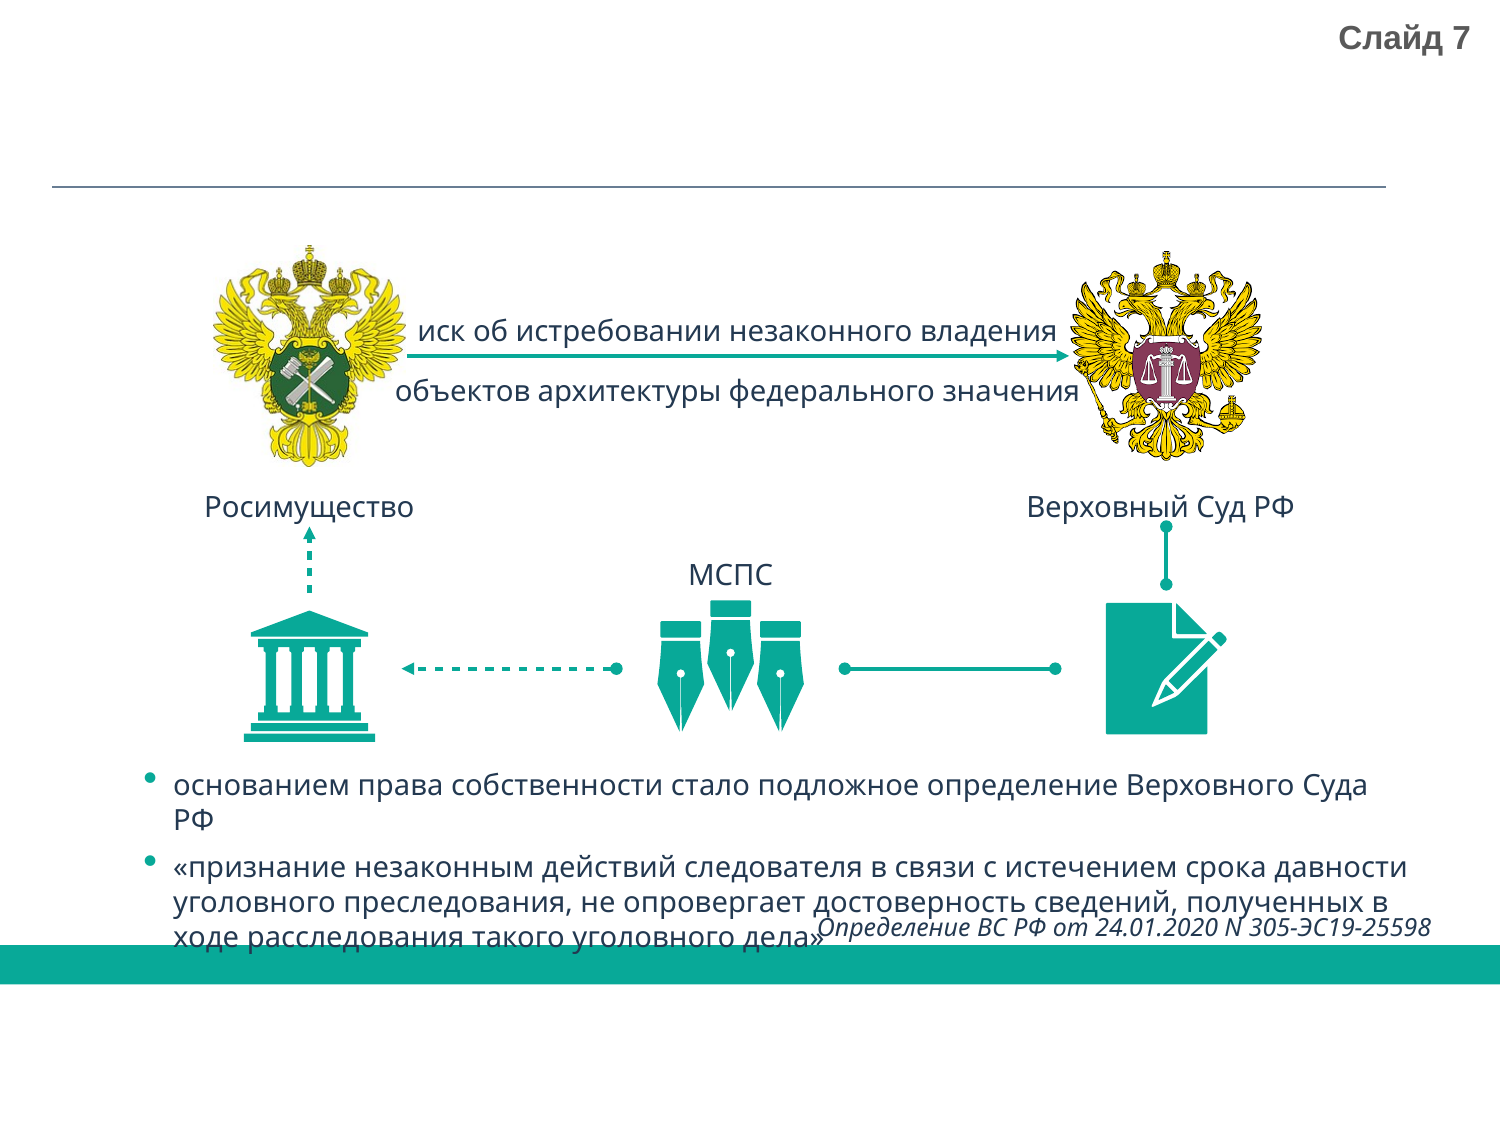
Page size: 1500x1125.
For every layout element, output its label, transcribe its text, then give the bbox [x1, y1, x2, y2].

text_box Верховный Суд РФ [1026, 481, 1295, 524]
text_box [1105, 602, 1208, 735]
text_box [838, 662, 1062, 675]
text_box [406, 349, 1070, 363]
text_box [1160, 520, 1173, 591]
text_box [657, 599, 805, 732]
picture [213, 244, 406, 467]
text_box [1212, 631, 1227, 647]
text_box иск об истребовании незаконного владения [417, 305, 1059, 348]
text_box [250, 723, 369, 732]
text_box [243, 733, 376, 742]
text_box объектов архитектуры федерального значения [406, 365, 1070, 408]
text_box [608, 662, 623, 675]
text_box [401, 662, 414, 675]
text_box Определение ВС РФ от 24.01.2020 N 305-ЭС19-25598 [774, 905, 1439, 942]
text_box [1168, 640, 1218, 690]
text_box [258, 638, 361, 721]
text_box основанием права собственности стало подложное определение Верховного Суда РФ «признание незаконным действий следователя в связи с истечением срока давности уголовного преследования, не опровергает достоверность сведений, полученных в ходе расследования такого уголовного дела» [92, 765, 1410, 954]
text_box МСПС [688, 549, 774, 592]
text_box Росимущество [204, 481, 415, 524]
text_box Слайд 7 [1288, 9, 1486, 64]
text_box [250, 610, 369, 637]
text_box [303, 526, 316, 543]
picture [1070, 250, 1263, 461]
